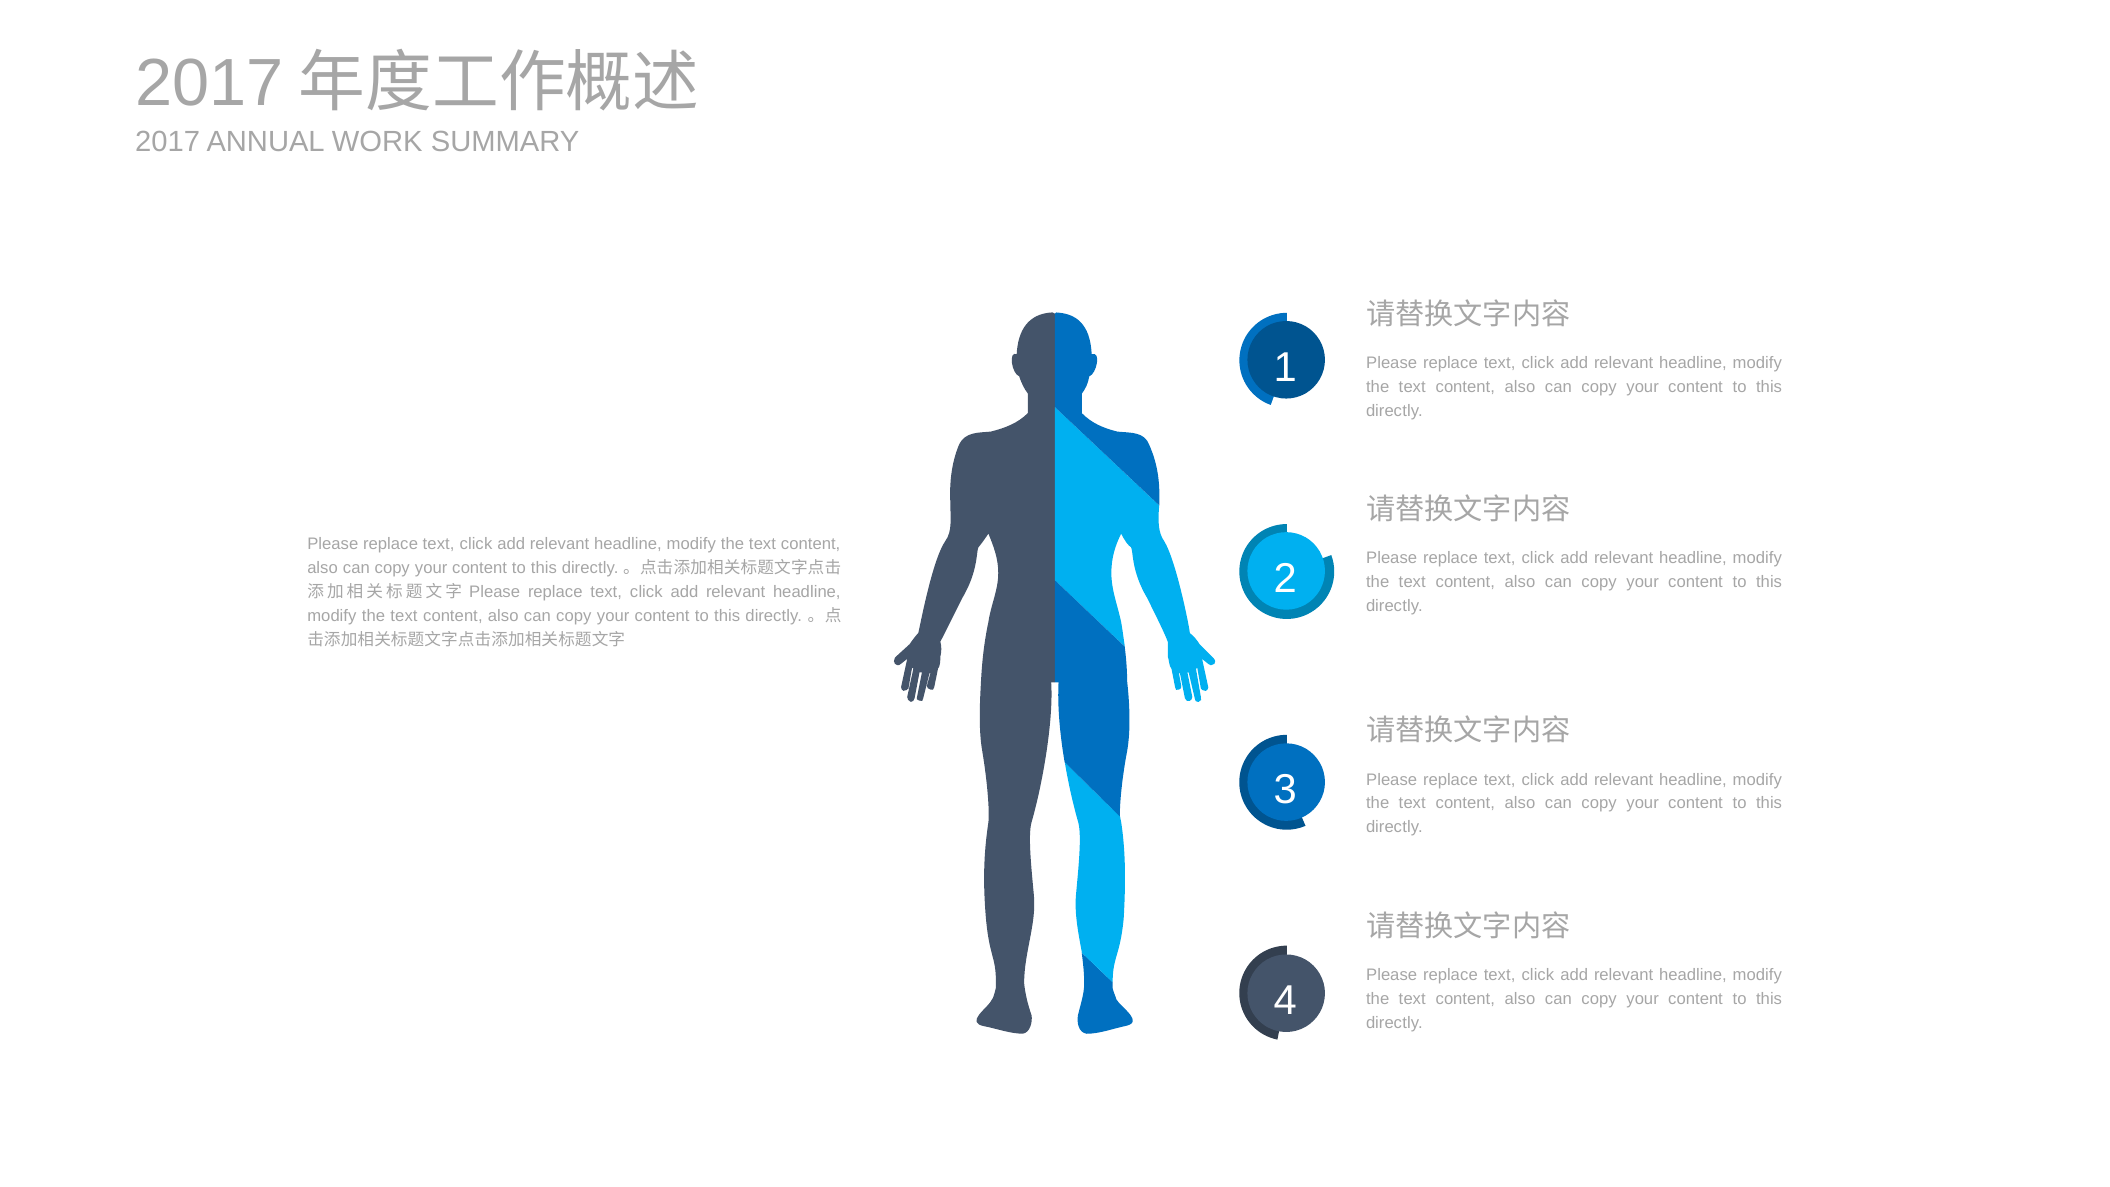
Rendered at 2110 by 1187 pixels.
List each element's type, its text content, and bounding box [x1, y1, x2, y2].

text_box Please replace text, click add relevant headline, modify the text content, also can copy your content to this directly.。点击添加相关标题文字点击添加相关标题文字Please replace text, click add relevant headline, modify the text content, also can copy your content to this directly.。点击添加相关标题文字点击添加相关标题文字 [292, 522, 857, 657]
text_box Please replace text, click add relevant headline, modify the text content, also can copy your content to this directly. [1361, 760, 1788, 841]
text_box 2017 ANNUAL WORK SUMMARY [135, 122, 596, 158]
text_box 2 [1246, 531, 1326, 611]
text_box 2017年度工作概述 [135, 38, 783, 119]
text_box [1238, 944, 1288, 1041]
text_box 请替换文字内容 [1361, 485, 1625, 530]
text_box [1054, 312, 1216, 1034]
text_box 1 [1246, 319, 1326, 400]
text_box 4 [1246, 953, 1326, 1034]
text_box Please replace text, click add relevant headline, modify the text content, also can copy your content to this directly. [1361, 343, 1788, 424]
text_box [893, 312, 1054, 1034]
text_box [1238, 522, 1336, 620]
text_box Please replace text, click add relevant headline, modify the text content, also can copy your content to this directly. [1361, 538, 1788, 620]
text_box 请替换文字内容 [1361, 707, 1625, 751]
text_box [1238, 733, 1307, 831]
text_box 请替换文字内容 [1361, 290, 1625, 335]
text_box 3 [1246, 742, 1326, 822]
text_box Please replace text, click add relevant headline, modify the text content, also can copy your content to this directly. [1361, 955, 1788, 1036]
text_box 请替换文字内容 [1361, 902, 1625, 947]
text_box [1238, 311, 1288, 407]
